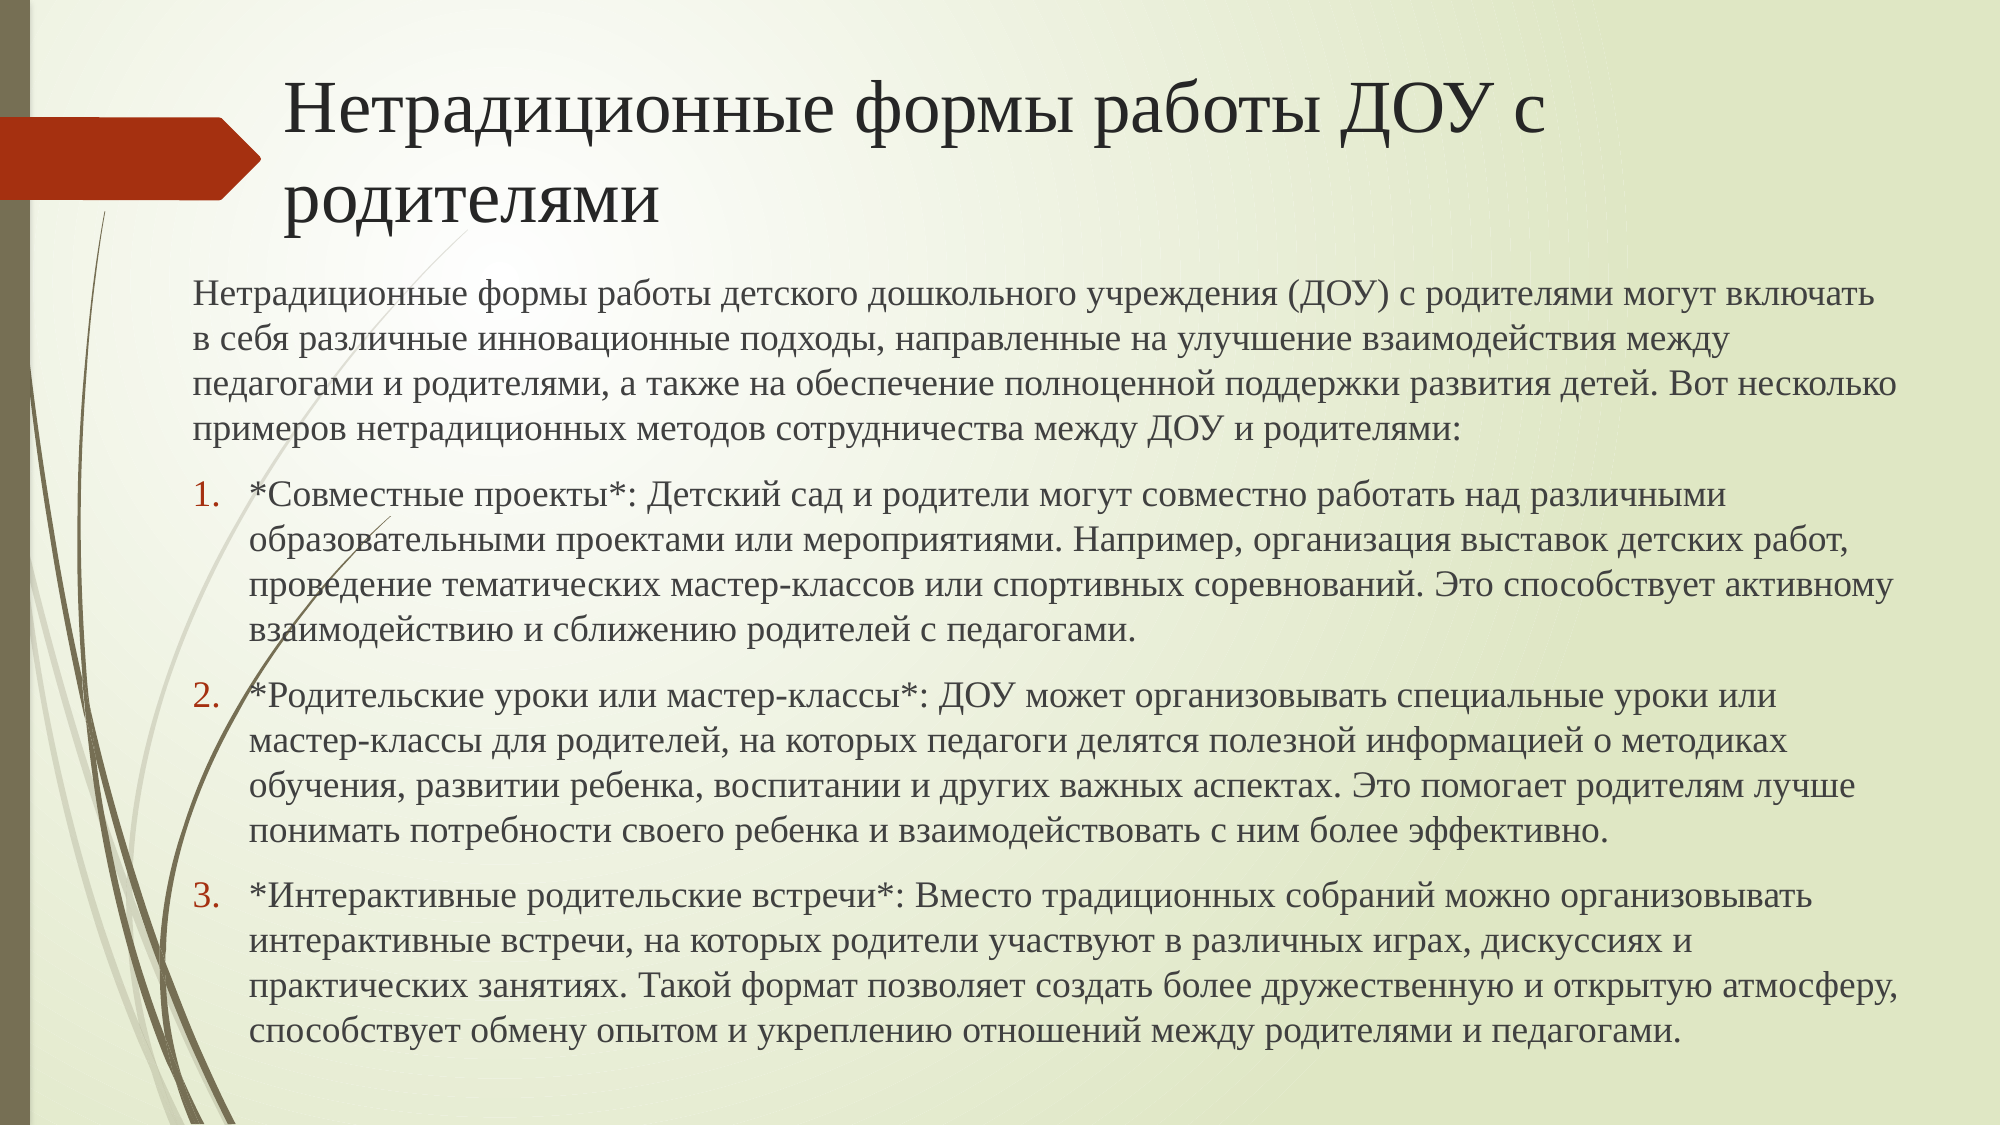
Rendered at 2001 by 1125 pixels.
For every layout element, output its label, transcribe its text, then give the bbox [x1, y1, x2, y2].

title Нетрадиционные формы работы ДОУ с родителями [269, 50, 1731, 260]
list Нетрадиционные формы работы детского дошкольного учреждения (ДОУ) с родителями могут включать в себя различные инновационные подходы, направленные на улучшение взаимодействия между педагогами и родителями, а также на обеспечение полноценной поддержки развития детей. Вот несколько примеров нетрадиционных методов сотрудничества между ДОУ и родителями: *Совместные проекты*: Детский сад и родители могут совместно работать над различными образовательными проектами или мероприятиями. Например, организация выставок детских работ, проведение тематических мастер-классов или спортивных соревнований. Это способствует активному взаимодействию и сближению родителей с педагогами. *Родительские уроки или мастер-классы*: ДОУ может организовывать специальные уроки или мастер-классы для родителей, на которых педагоги делятся полезной информацией о методиках обучения, развитии ребенка, воспитании и других важных аспектах. Это помогает родителям лучше понимать потребности своего ребенка и взаимодействовать с ним более эффективно. *Интерактивные родительские встречи*: Вместо традиционных собраний можно организовывать интерактивные встречи, на которых родители участвуют в различных играх, дискуссиях и практических занятиях. Такой формат позволяет создать более дружественную и открытую атмосферу, способствует обмену опытом и укреплению отношений между родителями и педагогами. [177, 260, 1918, 1058]
